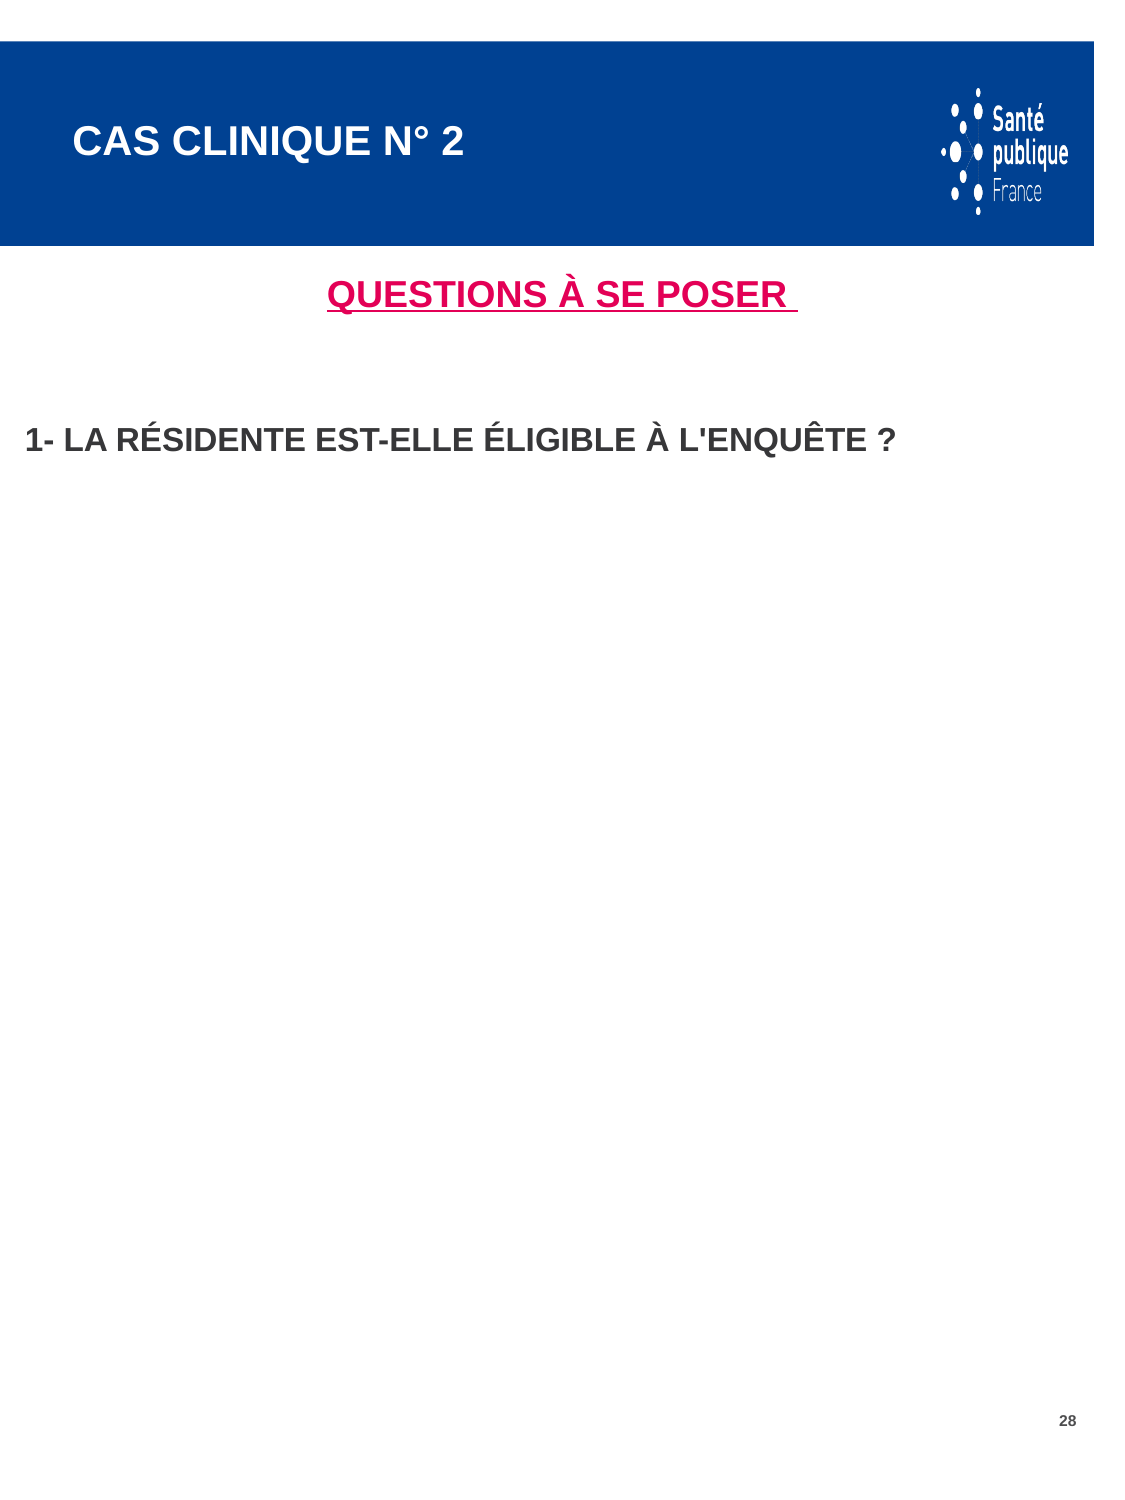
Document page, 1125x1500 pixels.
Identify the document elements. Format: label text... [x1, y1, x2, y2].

title Cas clinique n° 2 [66, 41, 908, 246]
list Questions à se poser 1- La résidente est-elle éligible à l'Enquête ? [19, 265, 1106, 1483]
picture [941, 88, 1068, 215]
